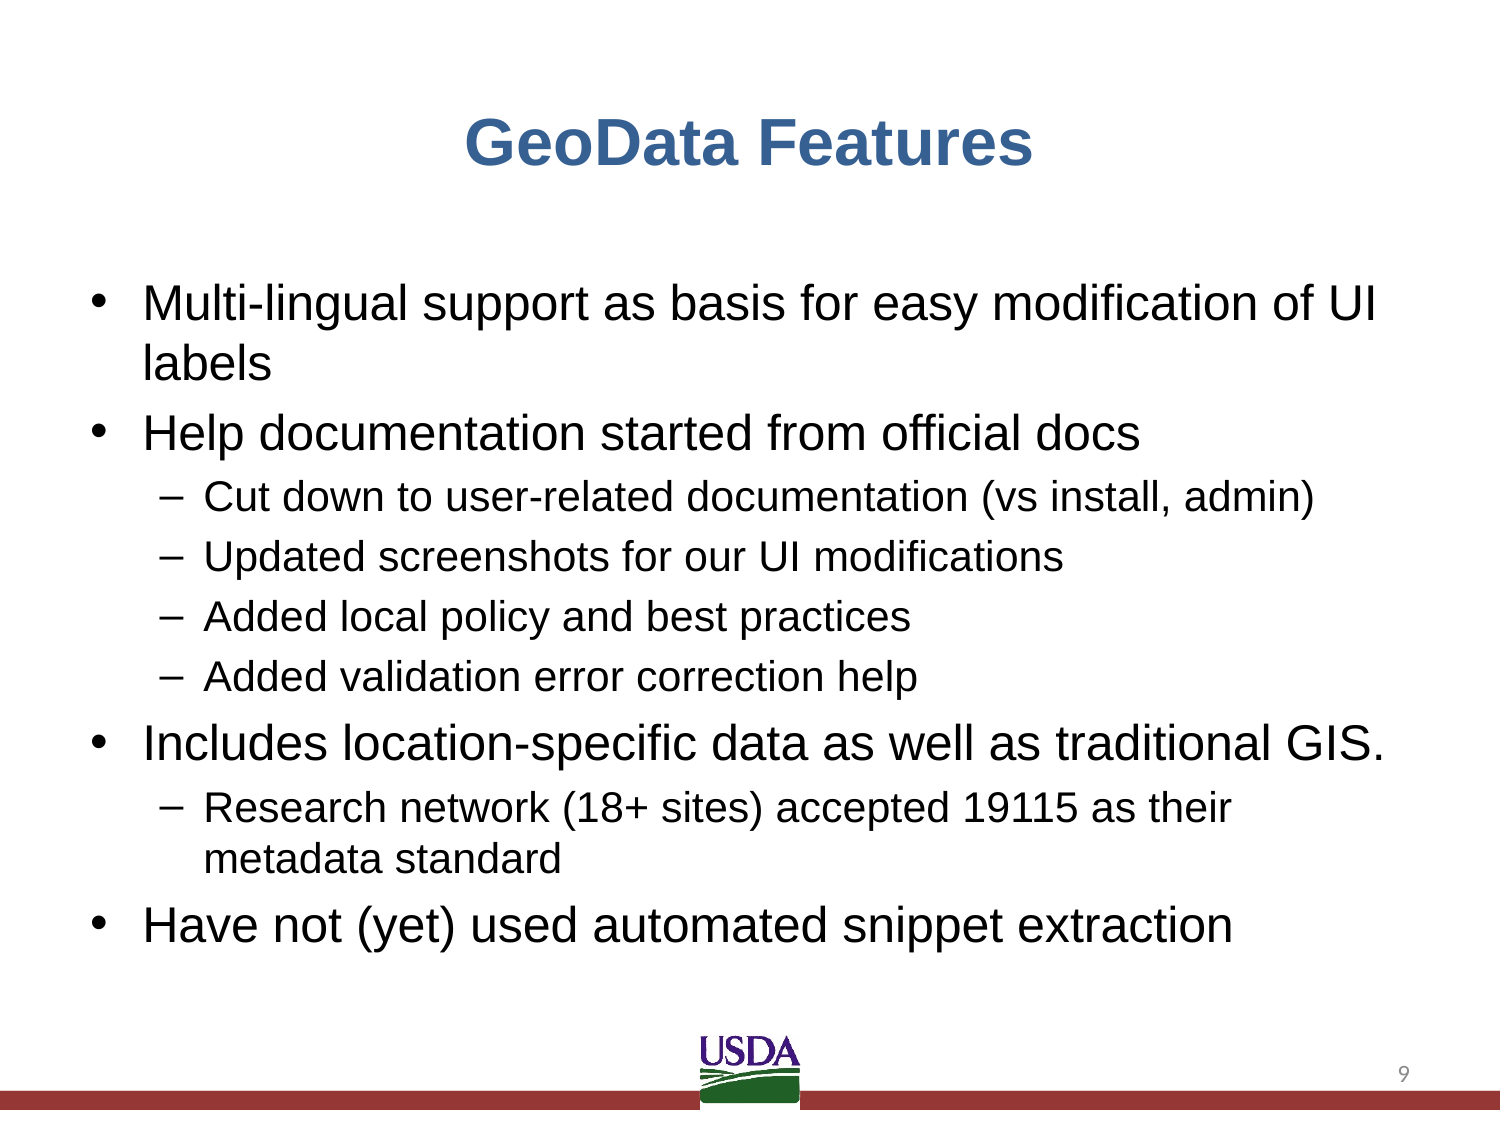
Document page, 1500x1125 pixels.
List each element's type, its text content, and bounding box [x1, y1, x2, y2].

title GeoData Features [75, 45, 1425, 233]
list Multi-lingual support as basis for easy modification of UI labels Help documentation started from official docs Cut down to user-related documentation (vs install, admin) Updated screenshots for our UI modifications Added local policy and best practices Added validation error correction help Includes location-specific data as well as traditional GIS. Research network (18+ sites) accepted 19115 as their metadata standard Have not (yet) used automated snippet extraction [75, 262, 1425, 1005]
picture [699, 1034, 801, 1104]
slide_number 9 [1074, 1042, 1425, 1103]
